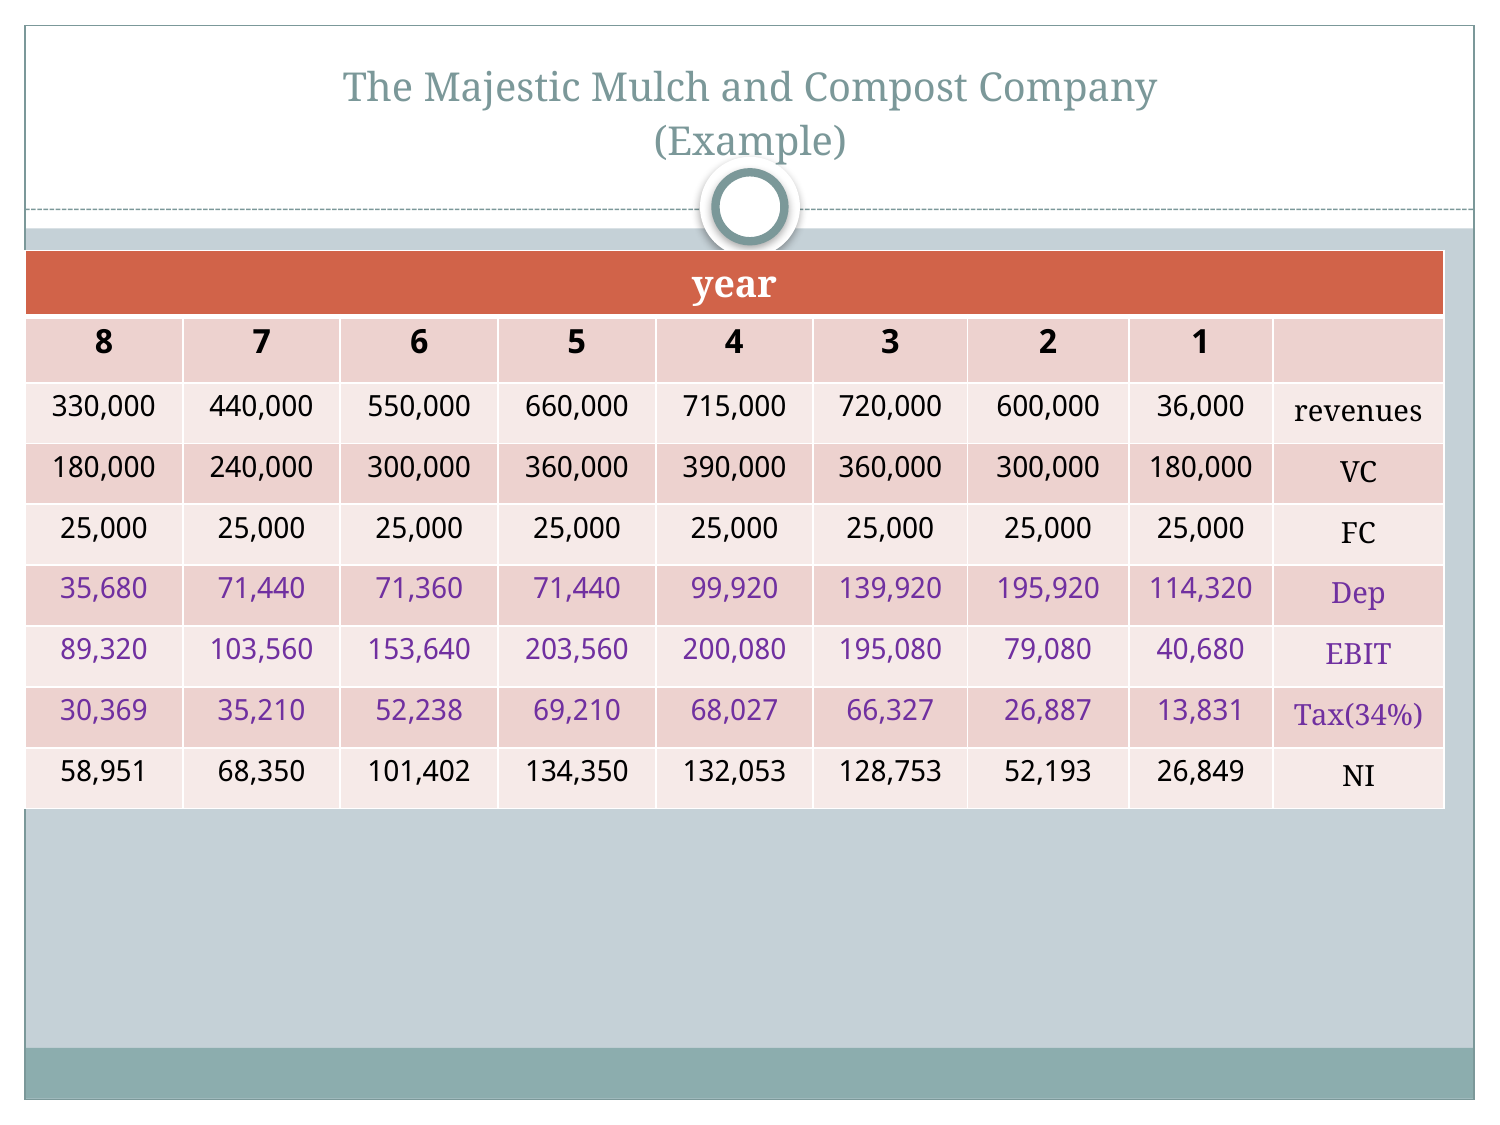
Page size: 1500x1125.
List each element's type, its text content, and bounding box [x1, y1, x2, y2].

table_cell 25,000 [499, 505, 655, 564]
table_cell 35,210 [184, 688, 339, 747]
table_cell 360,000 [499, 444, 655, 503]
table_cell 26,849 [1130, 749, 1272, 808]
table_cell 25,000 [657, 505, 812, 564]
table_cell 103,560 [184, 627, 339, 686]
table_cell 68,350 [184, 749, 339, 808]
table_cell [1274, 319, 1443, 382]
table_cell 195,920 [968, 566, 1128, 625]
table_cell Tax(34%) [1274, 688, 1443, 747]
table_cell 25,000 [814, 505, 967, 564]
table_cell 660,000 [499, 384, 655, 443]
table_cell 101,402 [341, 749, 497, 808]
table_cell 360,000 [814, 444, 967, 503]
table_cell 139,920 [814, 566, 967, 625]
table_cell 35,680 [26, 566, 182, 625]
table_cell 132,053 [657, 749, 812, 808]
table_cell 71,440 [499, 566, 655, 625]
table_cell 89,320 [26, 627, 182, 686]
table_cell 1 [1130, 319, 1272, 382]
table_cell 180,000 [26, 444, 182, 503]
table_cell 195,080 [814, 627, 967, 686]
table_cell 25,000 [1130, 505, 1272, 564]
table_cell 7 [184, 319, 339, 382]
table_cell Dep [1274, 566, 1443, 625]
table_cell EBIT [1274, 627, 1443, 686]
table_cell 25,000 [26, 505, 182, 564]
table_cell 5 [499, 319, 655, 382]
table_cell 69,210 [499, 688, 655, 747]
table_cell 240,000 [184, 444, 339, 503]
table_cell 2 [968, 319, 1128, 382]
table_cell 30,369 [26, 688, 182, 747]
table_cell 300,000 [968, 444, 1128, 503]
table_cell 13,831 [1130, 688, 1272, 747]
table_cell 52,238 [341, 688, 497, 747]
table_cell 36,000 [1130, 384, 1272, 443]
table_cell 180,000 [1130, 444, 1272, 503]
table_cell 600,000 [968, 384, 1128, 443]
table_cell 4 [657, 319, 812, 382]
table_cell 66,327 [814, 688, 967, 747]
table_header year [26, 251, 1443, 314]
table_cell 79,080 [968, 627, 1128, 686]
table_cell 114,320 [1130, 566, 1272, 625]
table_cell 99,920 [657, 566, 812, 625]
table_cell 71,440 [184, 566, 339, 625]
table_cell 300,000 [341, 444, 497, 503]
table_cell 58,951 [26, 749, 182, 808]
title The Majestic Mulch and Compost Company (Example) [50, 50, 1450, 175]
table_cell 3 [814, 319, 967, 382]
table_cell 25,000 [341, 505, 497, 564]
table_cell VC [1274, 444, 1443, 503]
table_cell 153,640 [341, 627, 497, 686]
table_cell 128,753 [814, 749, 967, 808]
table_cell 26,887 [968, 688, 1128, 747]
table_cell 52,193 [968, 749, 1128, 808]
table_cell revenues [1274, 384, 1443, 443]
table_cell FC [1274, 505, 1443, 564]
table_cell 134,350 [499, 749, 655, 808]
table_cell 40,680 [1130, 627, 1272, 686]
table_cell 440,000 [184, 384, 339, 443]
table_cell 25,000 [968, 505, 1128, 564]
table_cell NI [1274, 749, 1443, 808]
table_cell 715,000 [657, 384, 812, 443]
table_cell 6 [341, 319, 497, 382]
table_cell 8 [26, 319, 182, 382]
table_cell 720,000 [814, 384, 967, 443]
table_cell 25,000 [184, 505, 339, 564]
table_cell 203,560 [499, 627, 655, 686]
table_cell 200,080 [657, 627, 812, 686]
table_cell 68,027 [657, 688, 812, 747]
table_cell 330,000 [26, 384, 182, 443]
table_cell 71,360 [341, 566, 497, 625]
table_cell 390,000 [657, 444, 812, 503]
table_cell 550,000 [341, 384, 497, 443]
